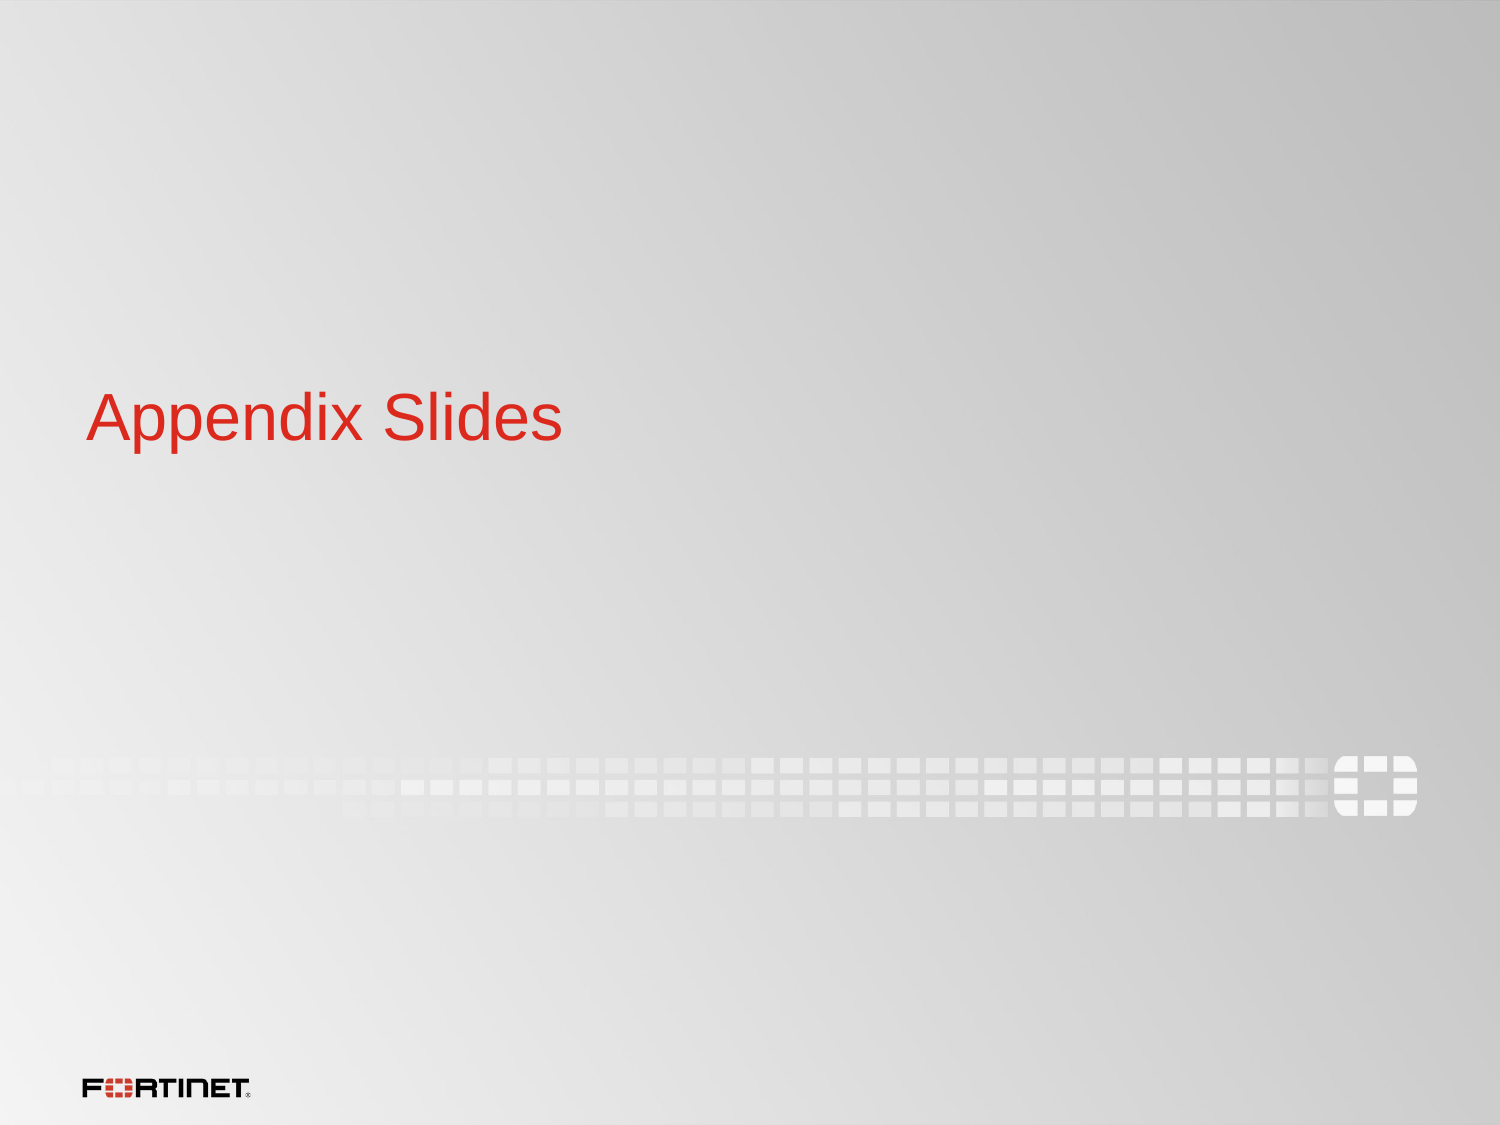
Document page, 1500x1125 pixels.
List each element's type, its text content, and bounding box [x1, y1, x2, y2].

picture [0, 0, 1500, 1125]
title Appendix Slides [71, 266, 1347, 464]
